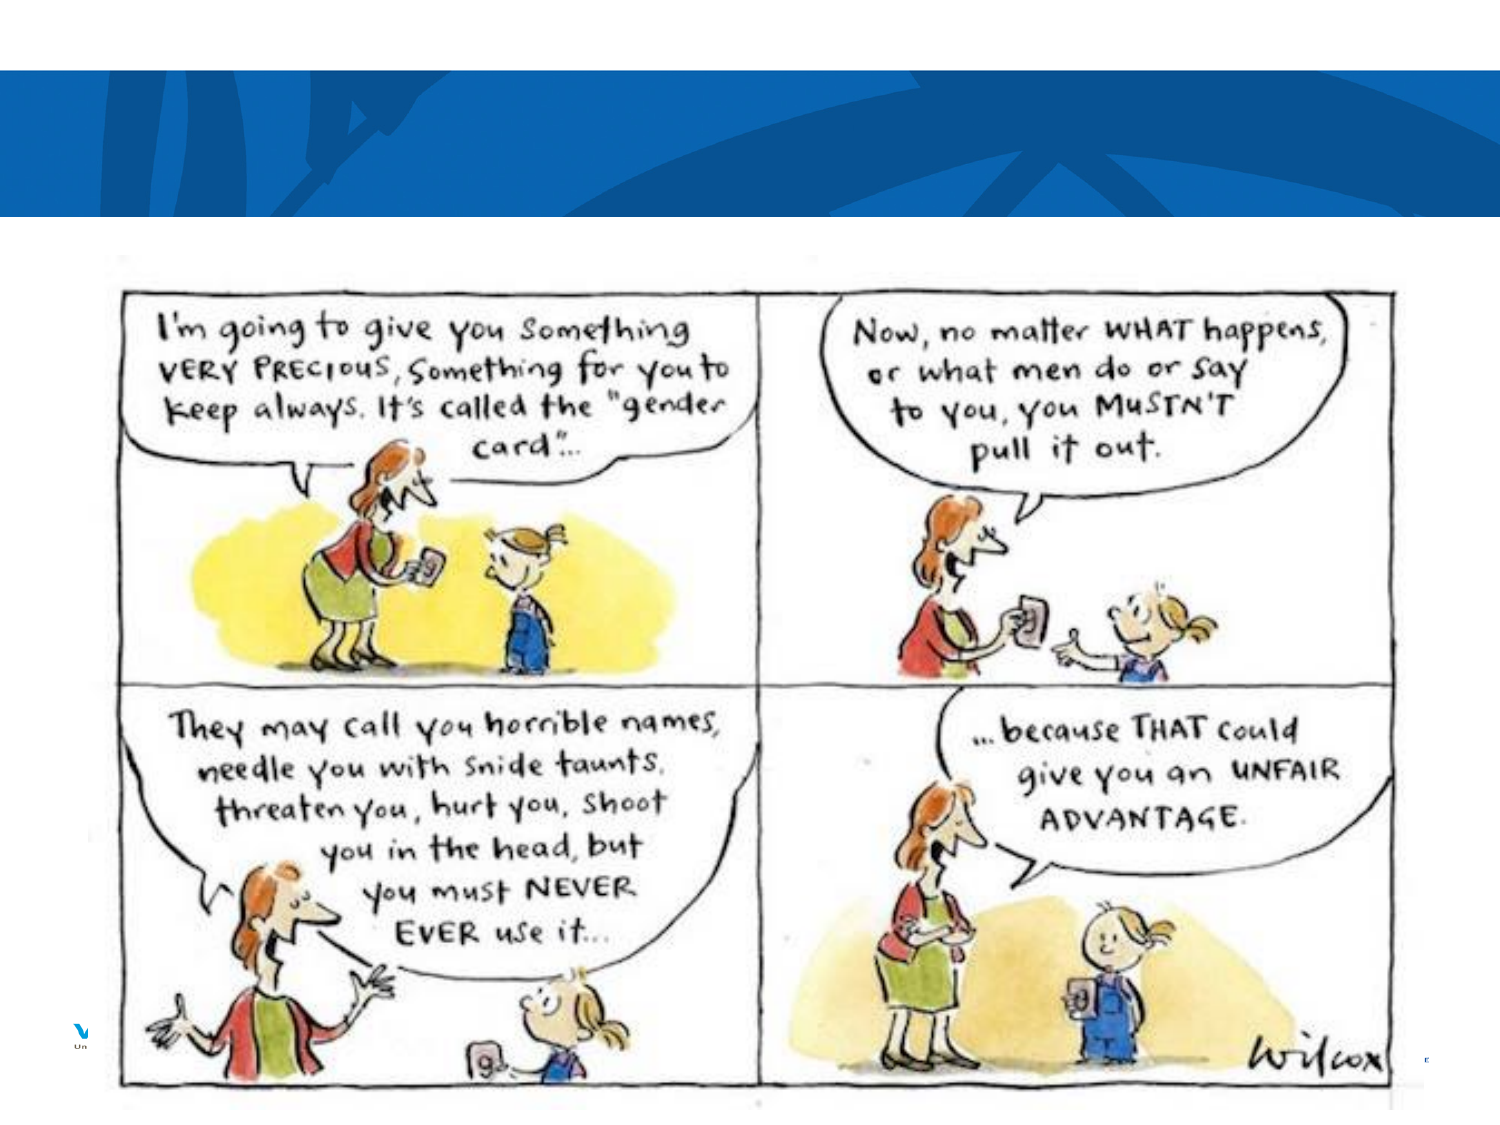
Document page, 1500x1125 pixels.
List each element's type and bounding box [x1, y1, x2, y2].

list [88, 255, 1424, 1110]
picture [73, 1006, 88, 1058]
picture [0, 70, 1500, 217]
picture [1424, 979, 1429, 1063]
